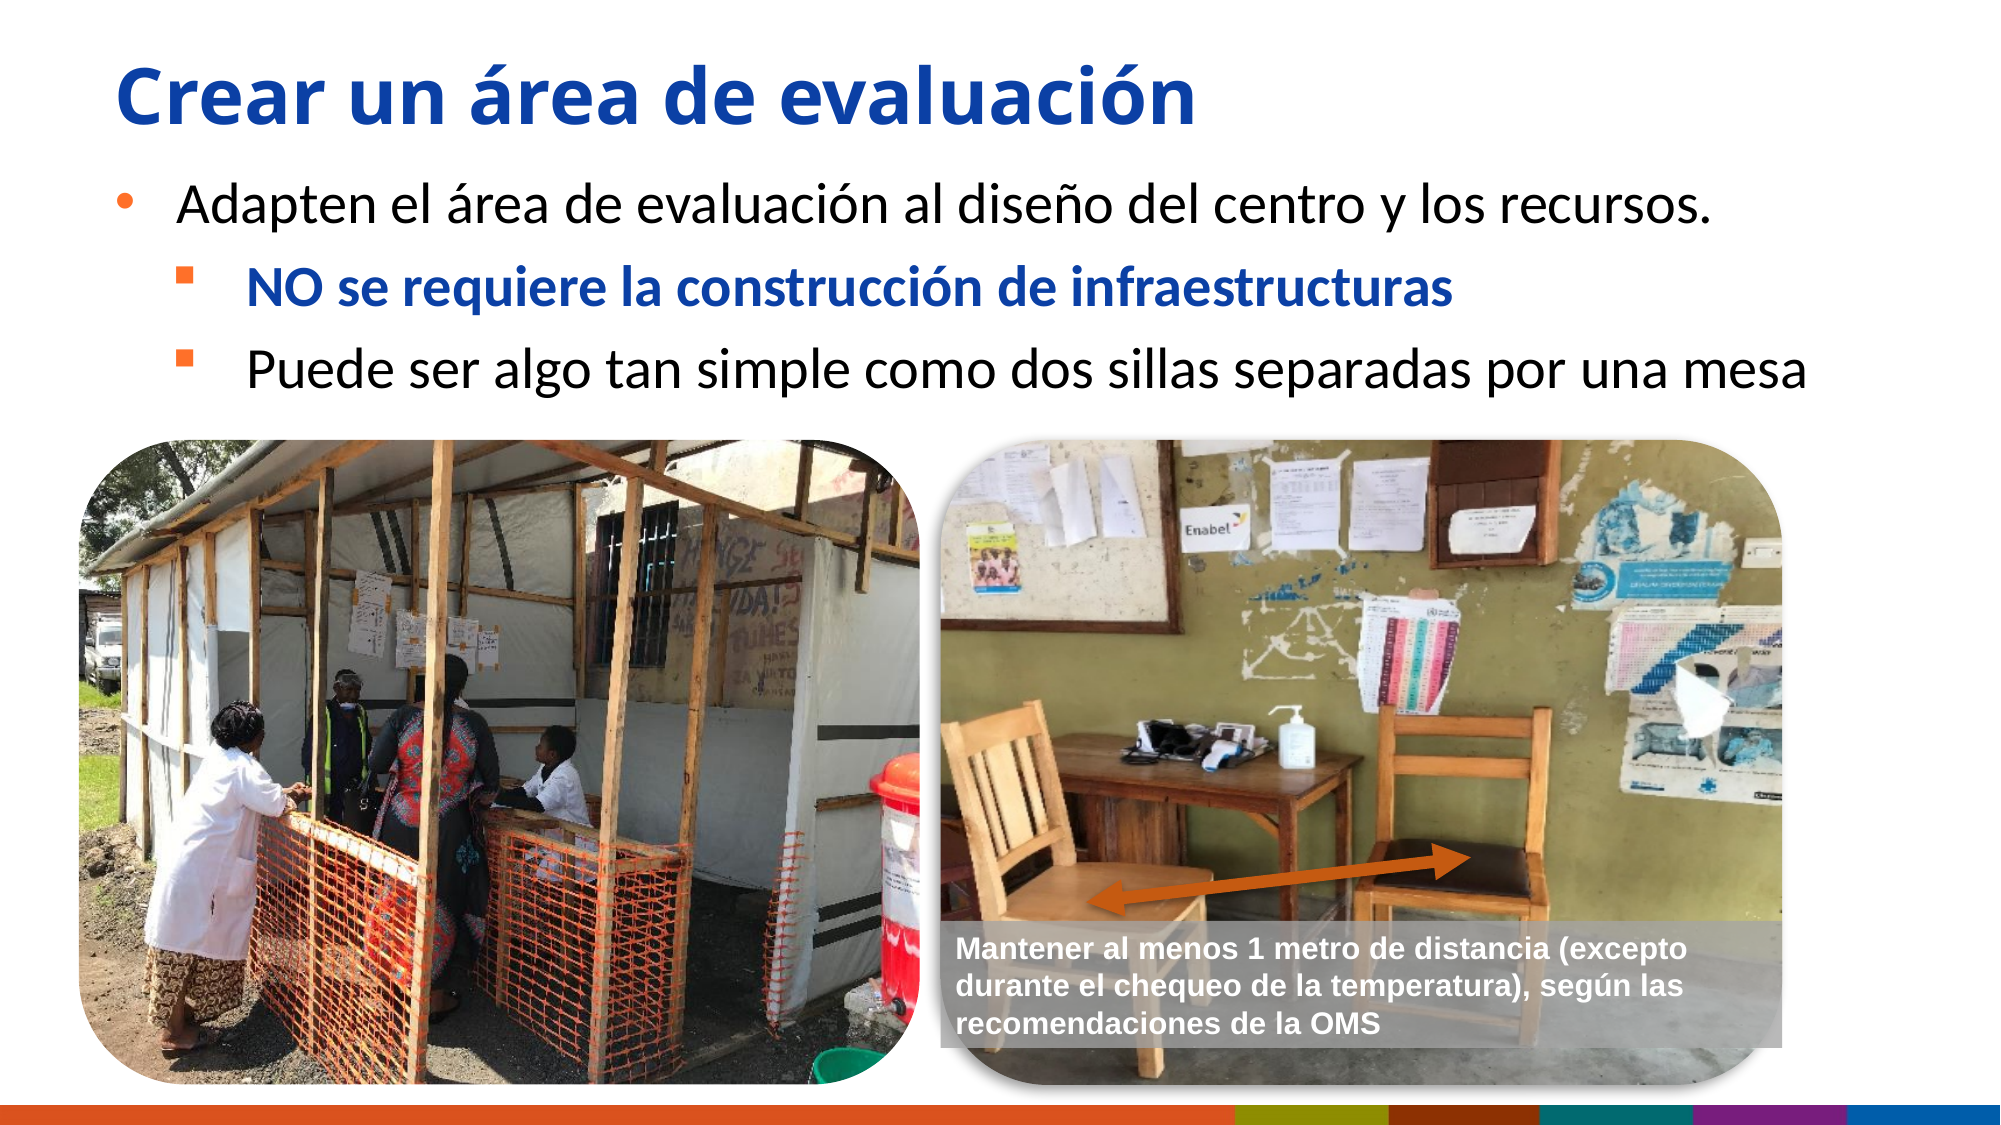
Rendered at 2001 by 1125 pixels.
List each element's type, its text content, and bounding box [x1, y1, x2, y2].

picture [0, 1105, 2000, 1125]
title Crear un área de evaluación [99, 0, 1900, 148]
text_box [940, 439, 1783, 1086]
list Adapten el área de evaluación al diseño del centro y los recursos. NO se requiere la construcción de infraestructuras Puede ser algo tan simple como dos sillas separadas por una mesa [99, 158, 1900, 422]
picture [78, 439, 920, 1085]
